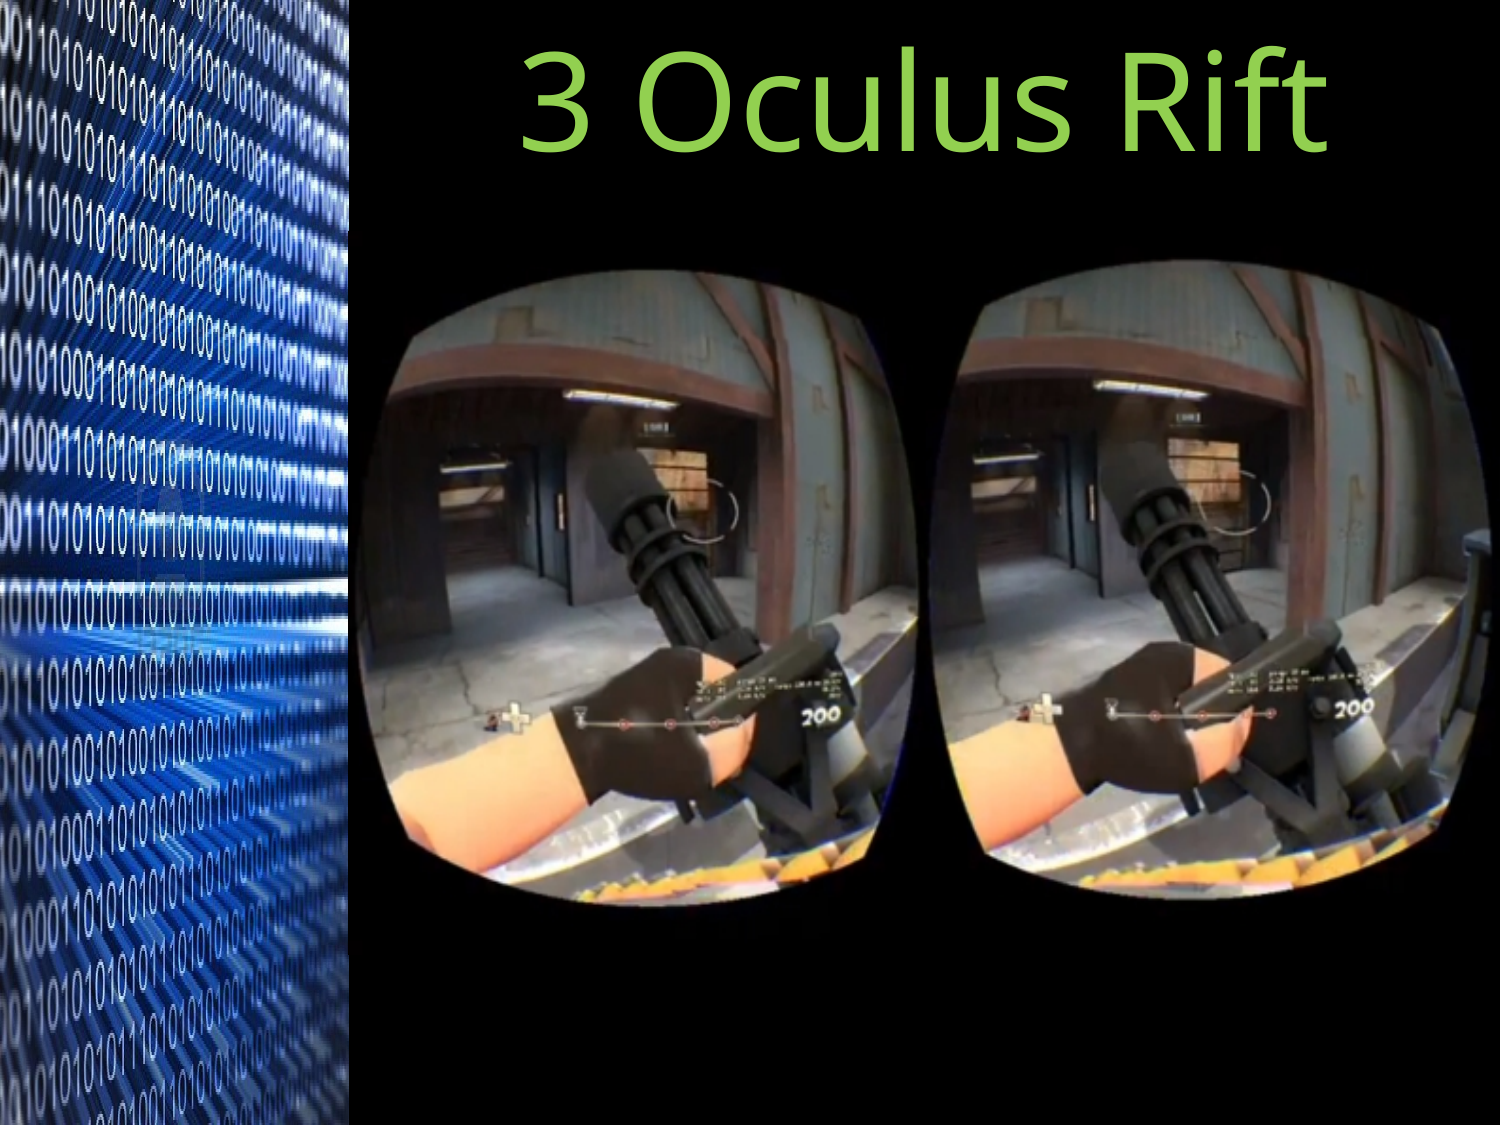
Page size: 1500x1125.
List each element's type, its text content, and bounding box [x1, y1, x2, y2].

picture [0, 0, 1500, 1125]
title 3 Oculus Rift [349, 0, 1500, 194]
